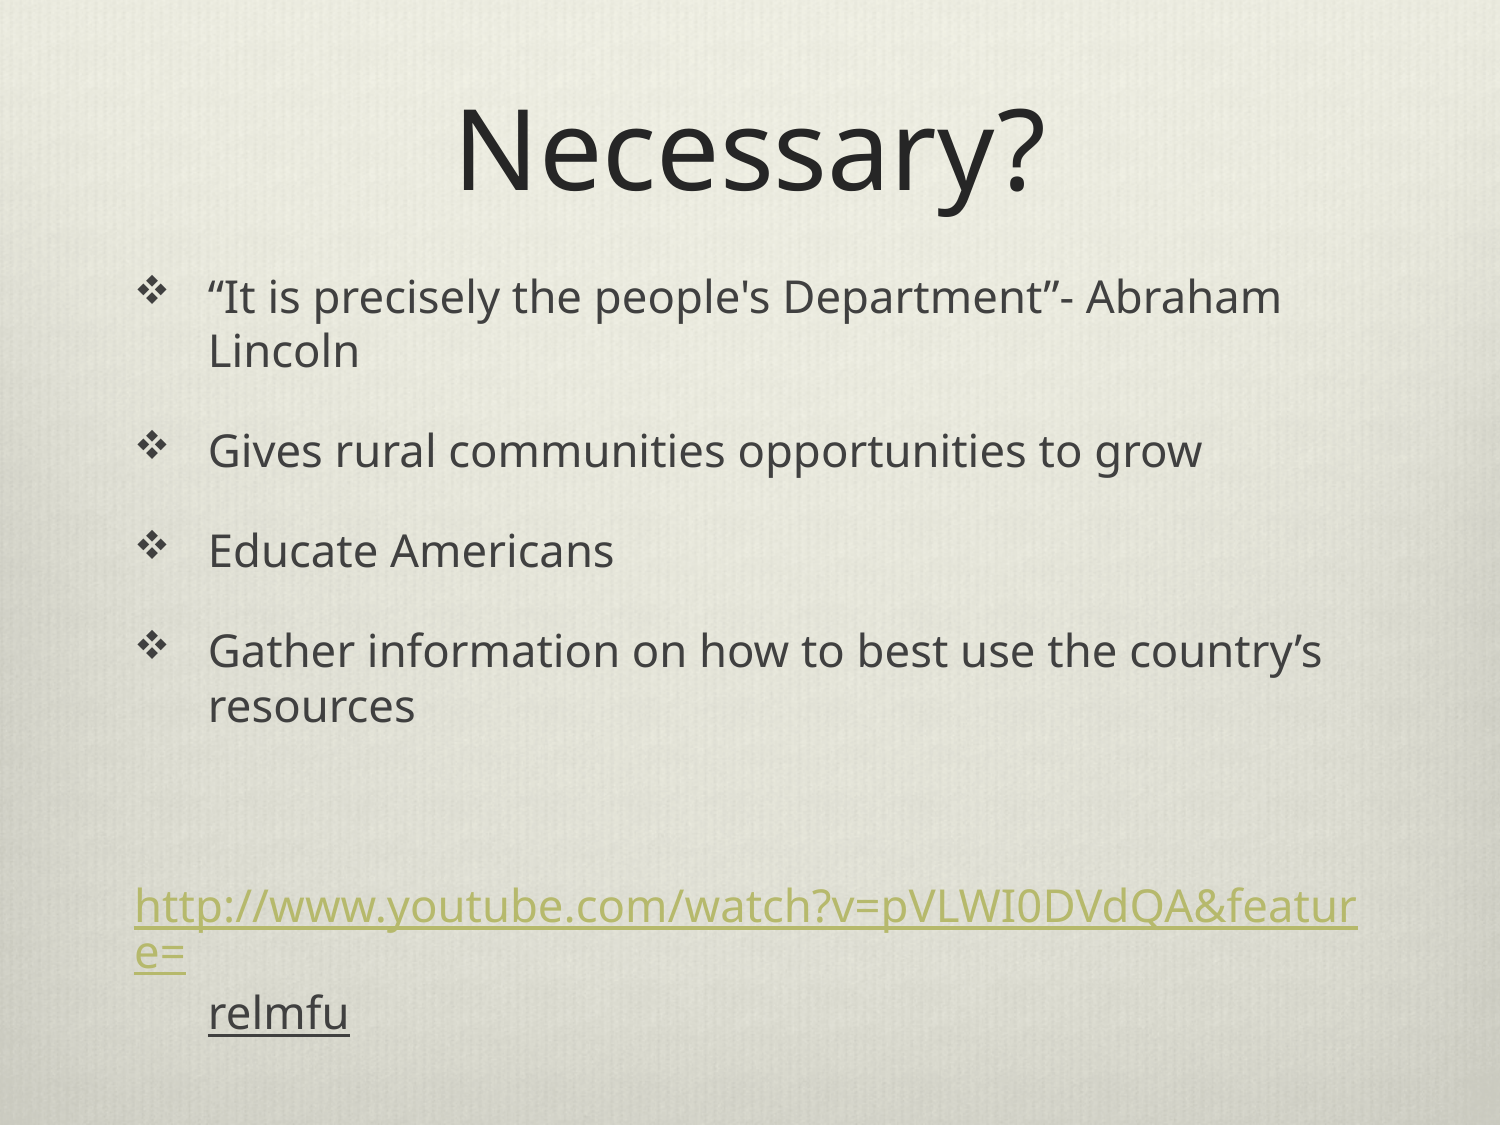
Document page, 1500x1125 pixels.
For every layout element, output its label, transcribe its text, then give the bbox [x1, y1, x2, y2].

title Necessary? [119, 51, 1381, 240]
list “It is precisely the people's Department”- Abraham Lincoln Gives rural communities opportunities to grow Educate Americans Gather information on how to best use the country’s resources http://www.youtube.com/watch?v=pVLWI0DVdQA&feature=relmfu [119, 260, 1381, 1011]
